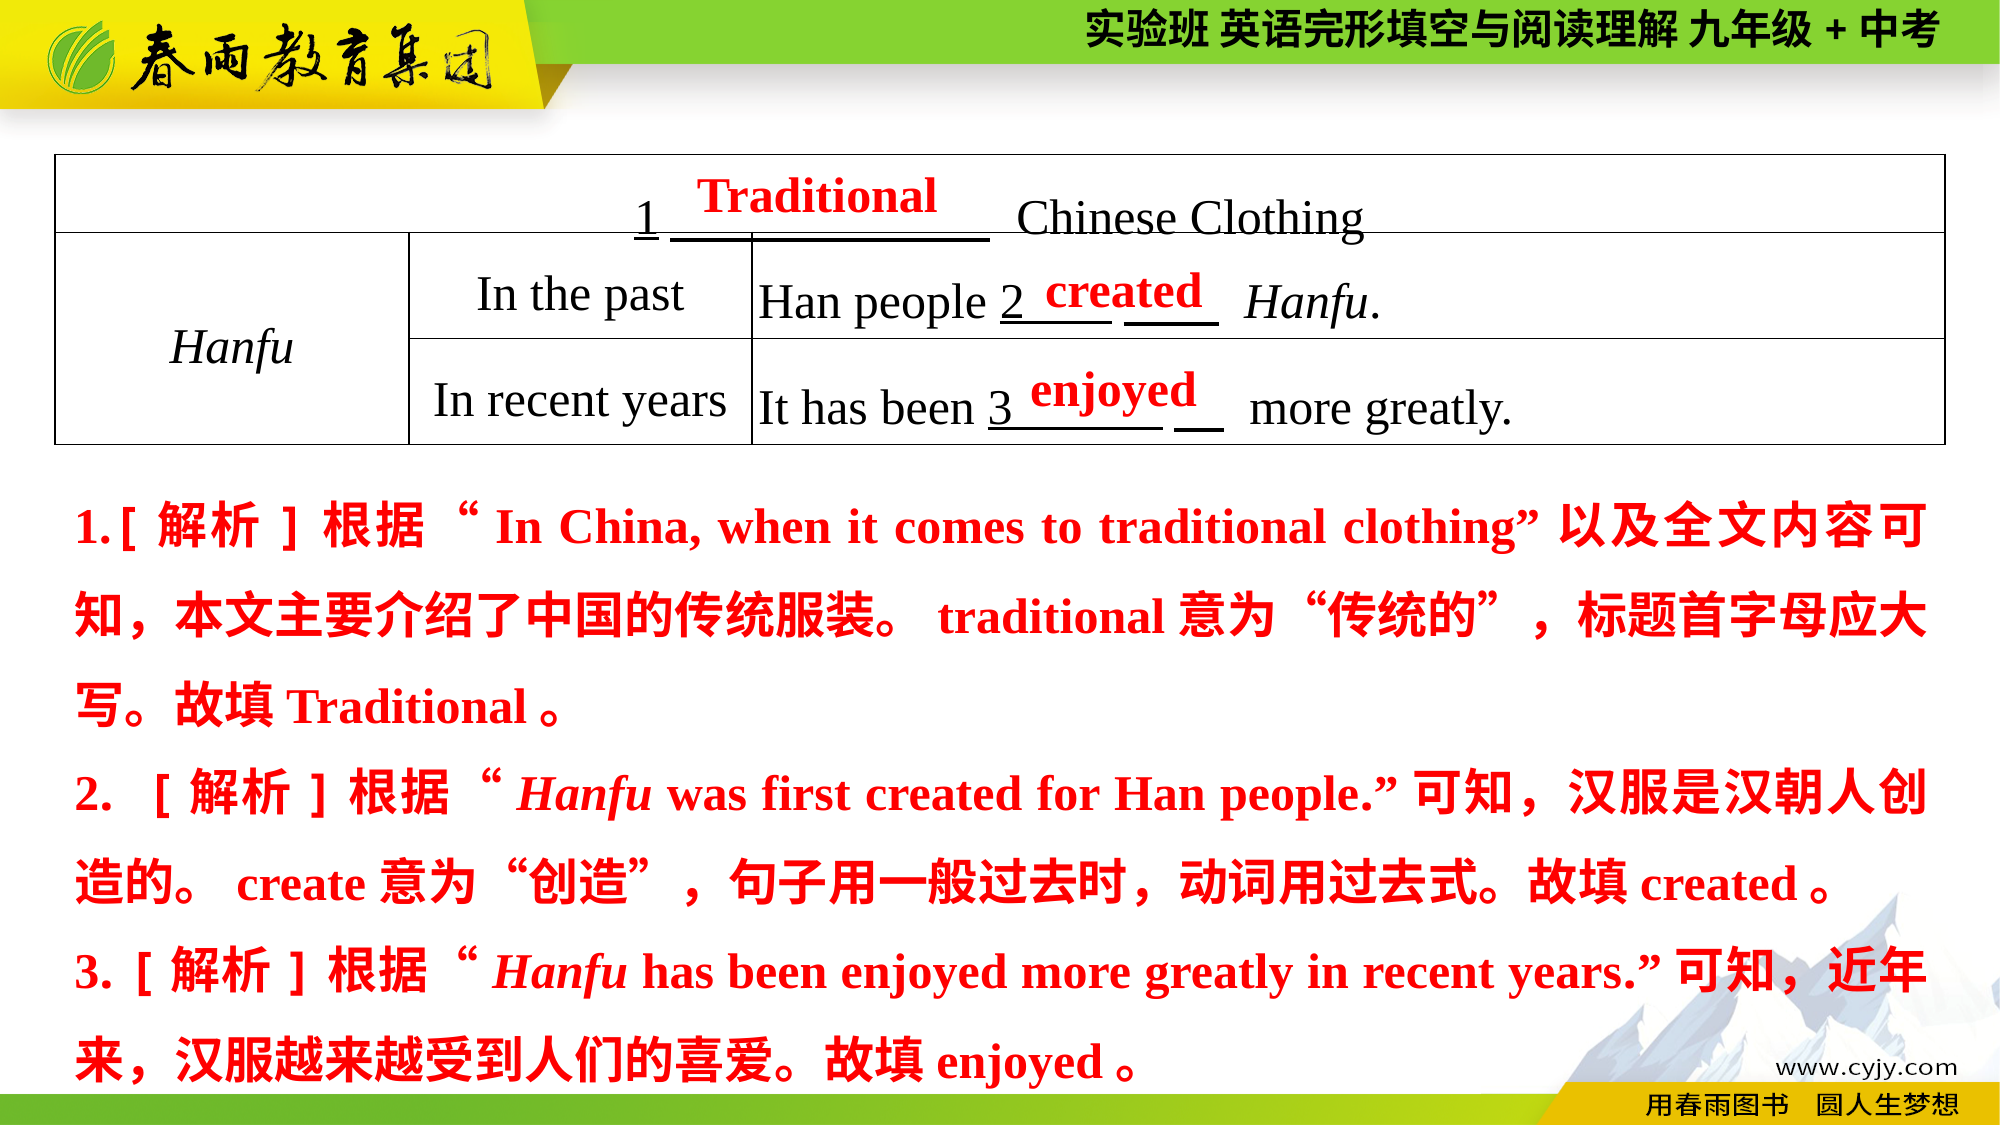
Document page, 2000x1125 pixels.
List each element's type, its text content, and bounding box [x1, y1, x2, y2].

text_box enjoyed [1015, 348, 1212, 424]
table_cell Han people 2 Hanfu. [753, 233, 1944, 338]
text_box Traditional [682, 155, 953, 230]
table_cell In recent years [410, 339, 751, 444]
text_box created [1030, 249, 1218, 325]
table_header 1 Chinese Clothing [56, 155, 1944, 232]
table_cell It has been 3 more greatly. [753, 339, 1944, 444]
picture [0, 0, 2000, 1125]
table_cell In the past [410, 233, 751, 338]
text_box 3. [解析]根据“Hanfu has been enjoyed more greatly in recent years.”可知，近年来，汉服越来越受到人们的喜爱。故填enjoyed。 [59, 919, 1944, 1097]
text_box 1.[解析]根据“In China, when it comes to traditional clothing”以及全文内容可知，本文主要介绍了中国的传统服装。traditional意为“传统的”，标题首字母应大写。故填Traditional。 [59, 456, 1944, 742]
text_box 2. [解析]根据“Hanfu was first created for Han people.”可知，汉服是汉朝人创造的。create意为“创造”，句子用一般过去时，动词用过去式。故填created。 [59, 742, 1944, 919]
table_cell Hanfu [56, 233, 408, 444]
